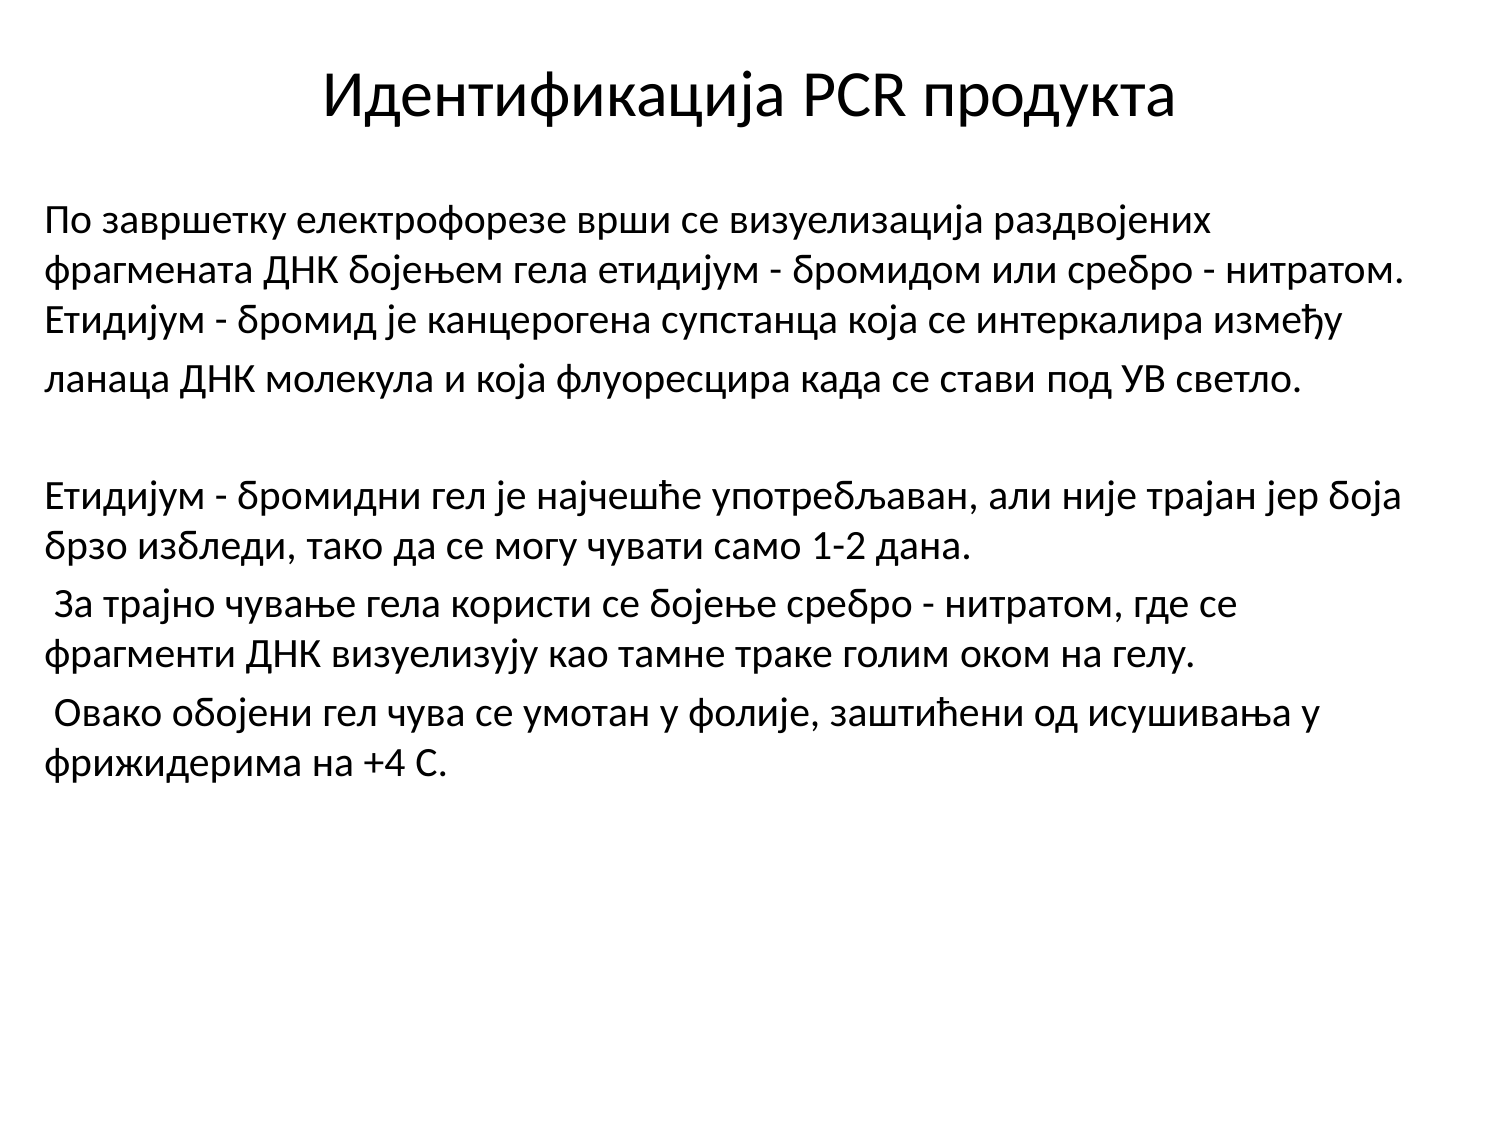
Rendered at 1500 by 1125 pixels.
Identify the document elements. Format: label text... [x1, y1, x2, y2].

subtitle По завршетку електрофорезе врши се визуелизација раздвојених фрагмената ДНК бојењем гела етидијум - бромидом или сребро - нитратом. Етидијум - бромид је канцерогена супстанца која се интеркалира између ланаца ДНК молекула и која флуоресцира када се стави под УВ светло. Етидијум - бромидни гел је најчешће употребљаван, али није трајан јер боја брзо избледи, тако да се могу чувати само 1-2 дана. За трајно чување гела користи се бојење сребро - нитратом, где се фрагменти ДНК визуелизују као тамне траке голим оком на гелу. Овако обојени гел чува се умотан у фолије, заштићени од исушивања у фрижидерима на +4 C. [29, 184, 1436, 1094]
title Идентификација PCR продукта [112, 42, 1388, 138]
